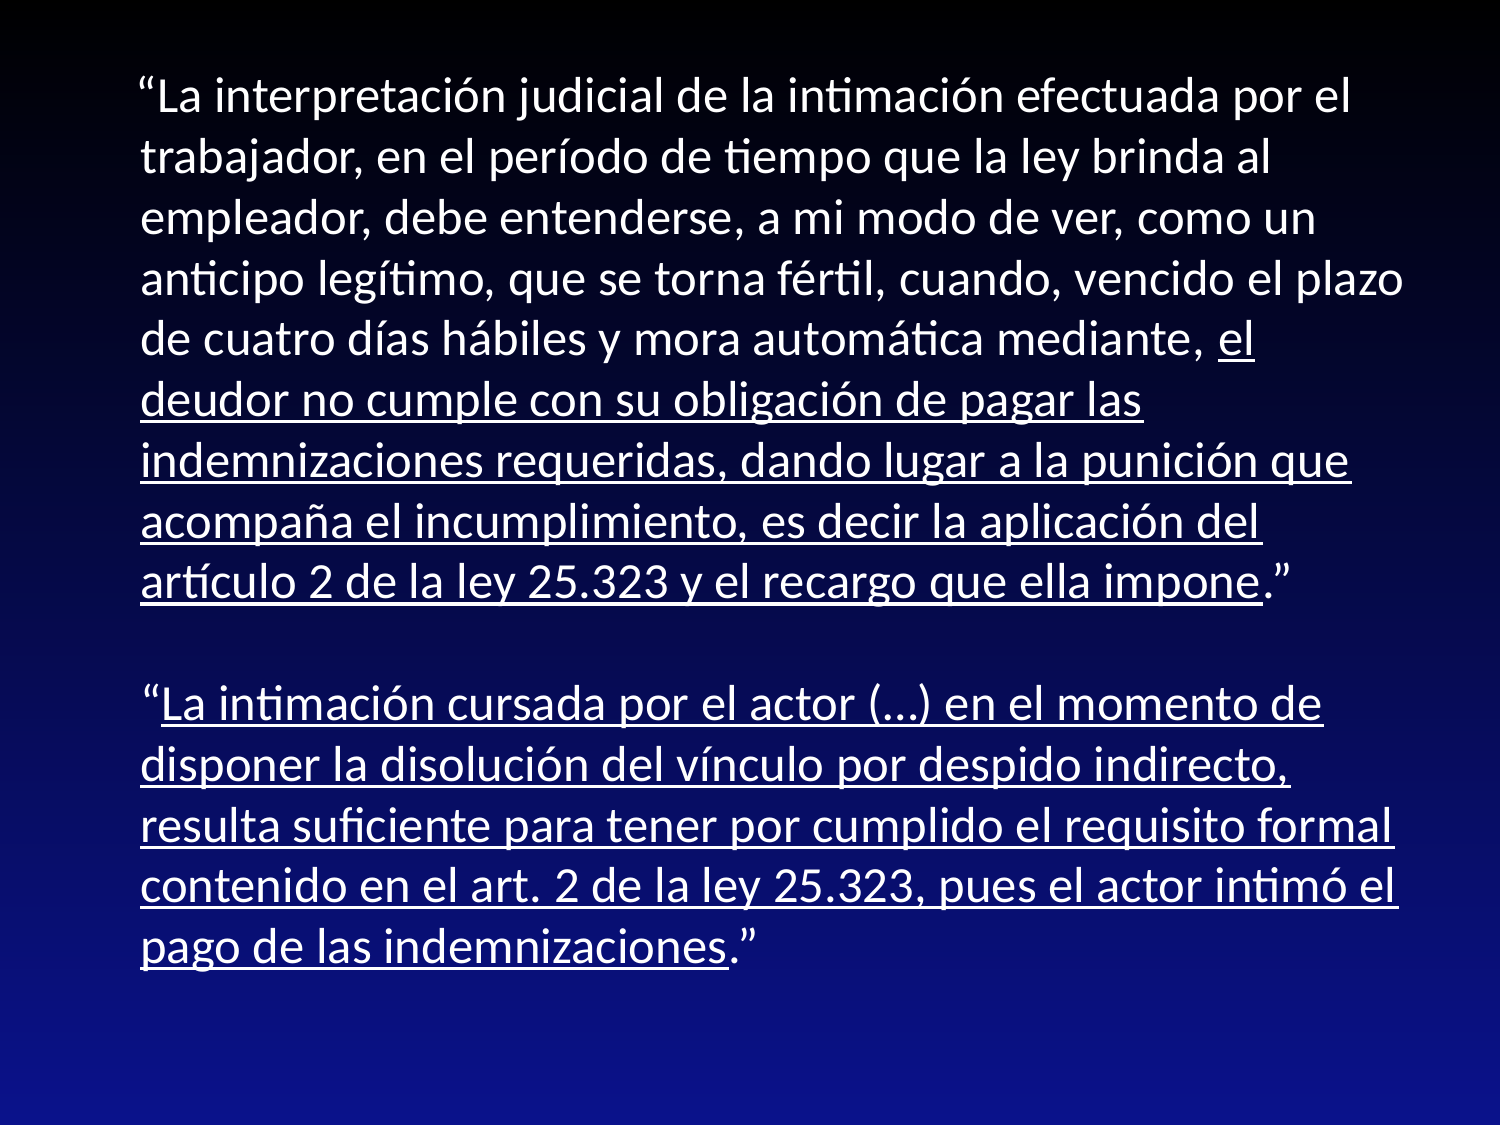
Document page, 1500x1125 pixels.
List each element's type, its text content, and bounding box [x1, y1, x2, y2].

list “La interpretación judicial de la intimación efectuada por el trabajador, en el período de tiempo que la ley brinda al empleador, debe entenderse, a mi modo de ver, como un anticipo legítimo, que se torna fértil, cuando, vencido el plazo de cuatro días hábiles y mora automática mediante, el deudor no cumple con su obligación de pagar las indemnizaciones requeridas, dando lugar a la punición que acompaña el incumplimiento, es decir la aplicación del artículo 2 de la ley 25.323 y el recargo que ella impone.” “La intimación cursada por el actor (…) en el momento de disponer la disolución del vínculo por despido indirecto, resulta suficiente para tener por cumplido el requisito formal contenido en el art. 2 de la ley 25.323, pues el actor intimó el pago de las indemnizaciones.” [74, 54, 1426, 1006]
